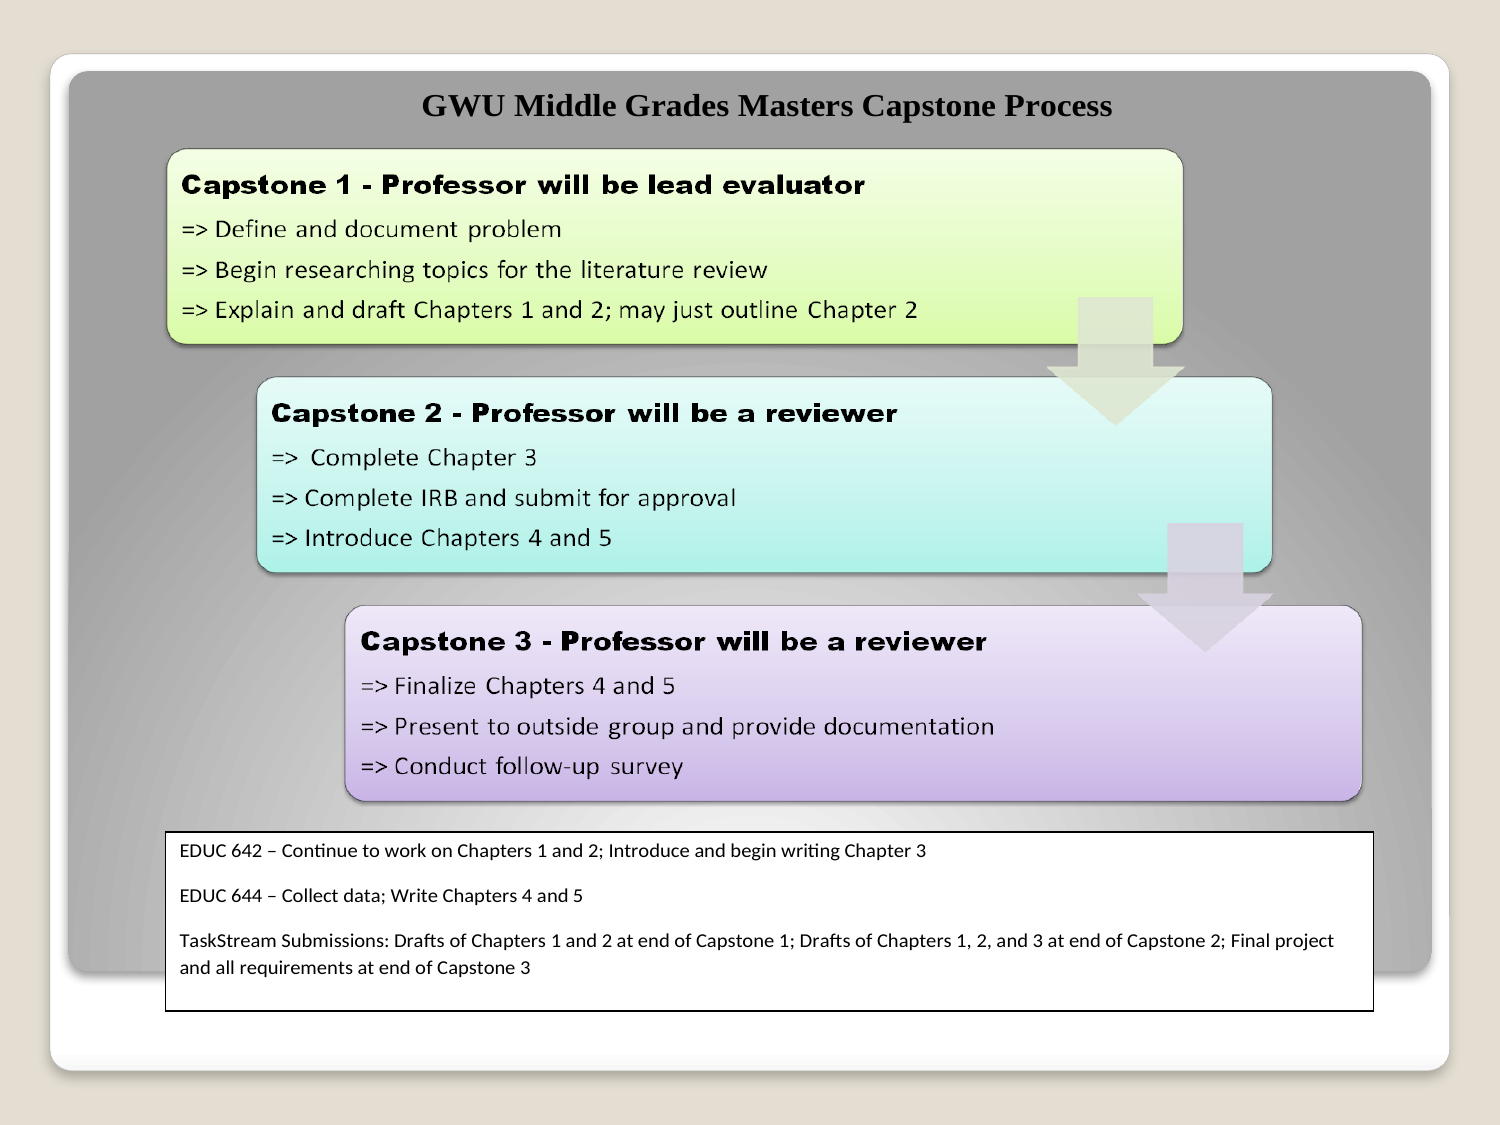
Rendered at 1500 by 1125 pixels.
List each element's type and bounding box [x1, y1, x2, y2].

list [162, 86, 1376, 1013]
